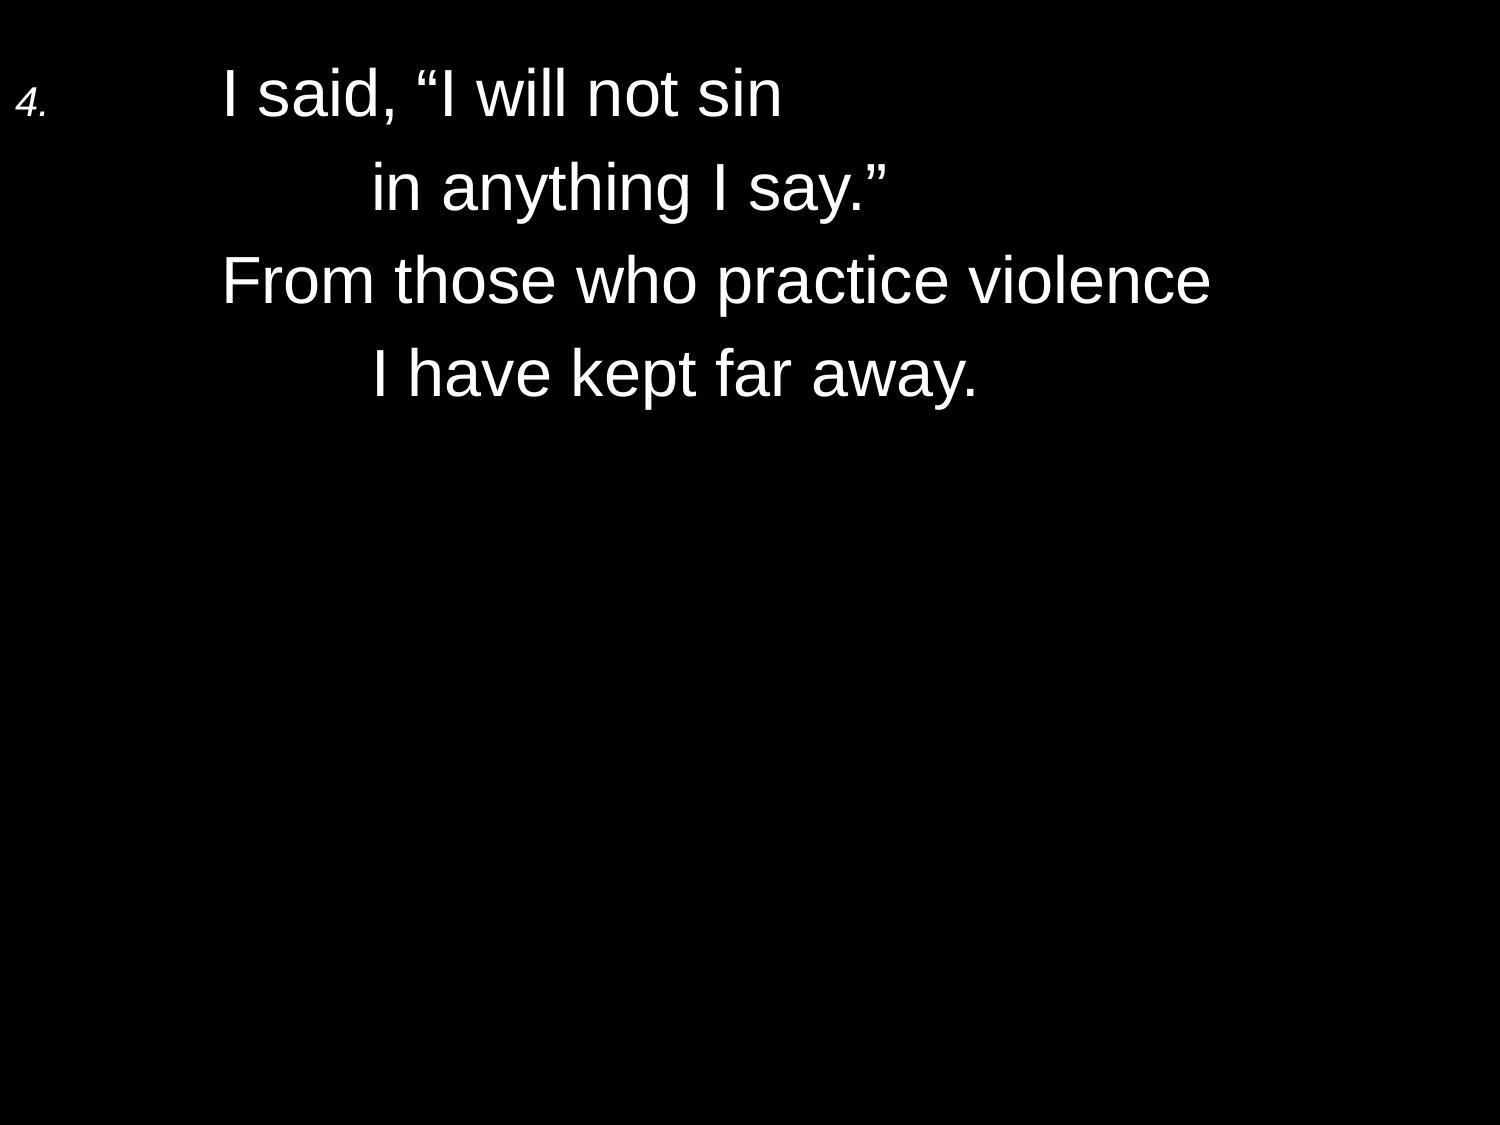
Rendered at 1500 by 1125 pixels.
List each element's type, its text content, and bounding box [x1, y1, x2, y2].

list 4. I said, “I will not sin in anything I say.” From those who practice violence I have kept far away. [0, 42, 1500, 1047]
